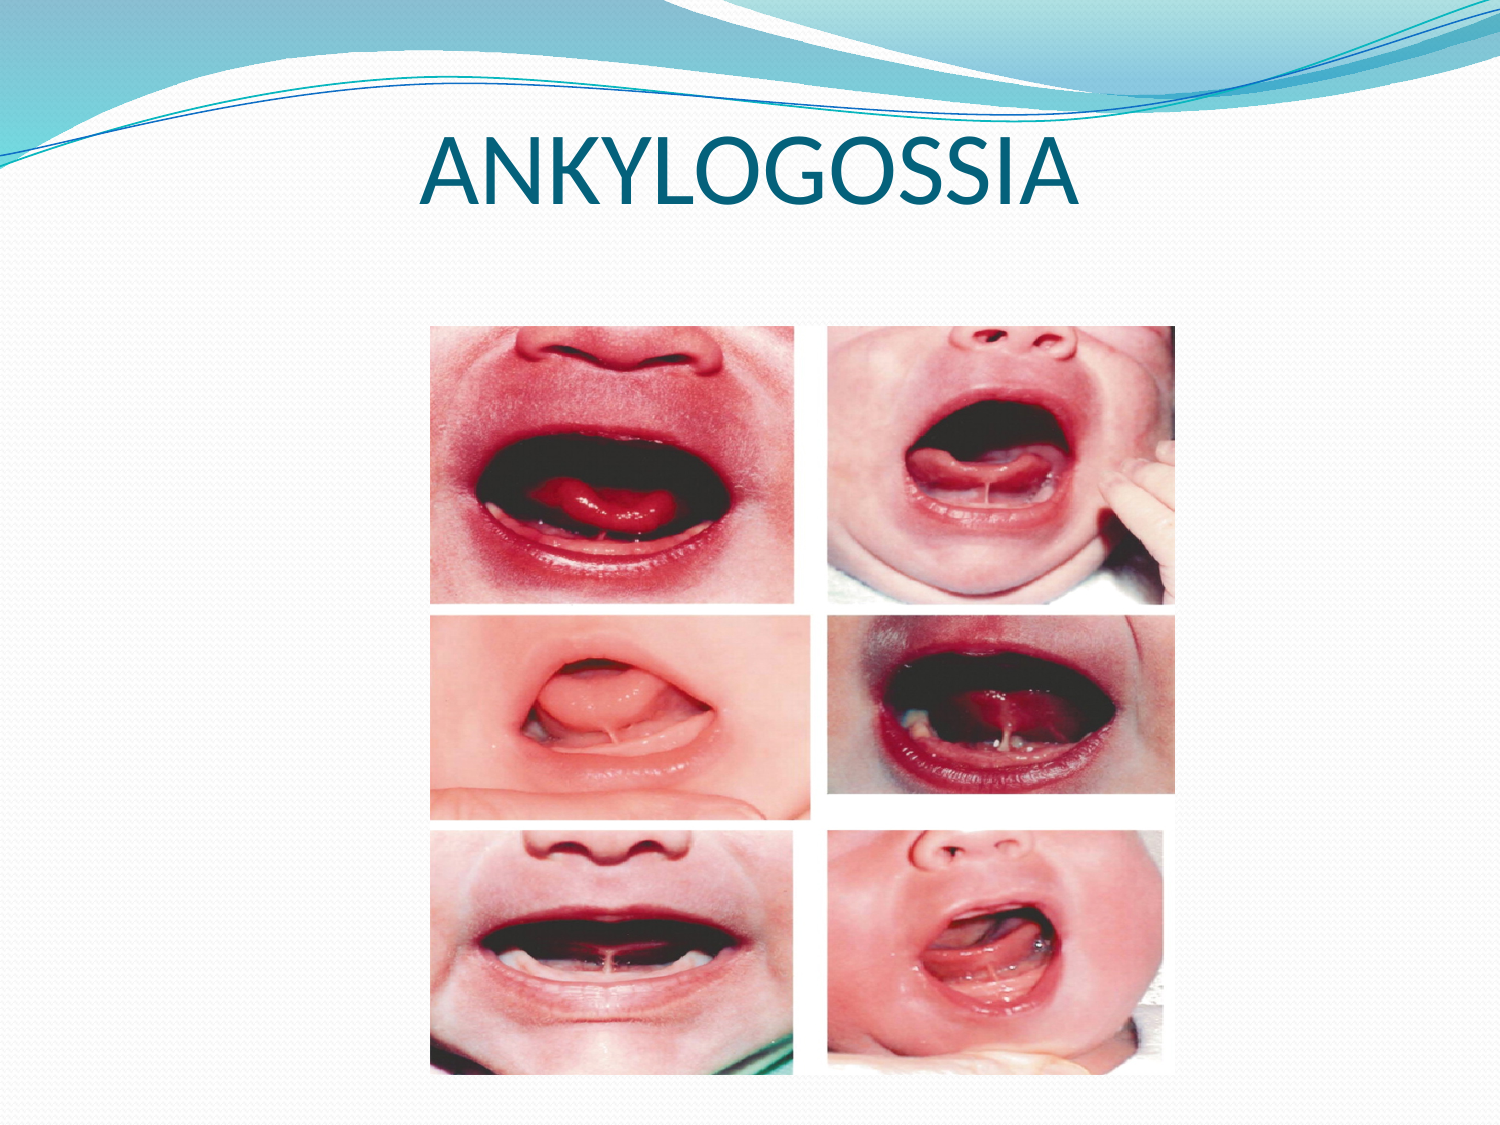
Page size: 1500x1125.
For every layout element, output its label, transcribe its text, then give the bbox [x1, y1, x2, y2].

title ANKYLOGOSSIA [75, 37, 1425, 225]
picture [430, 325, 1176, 1076]
